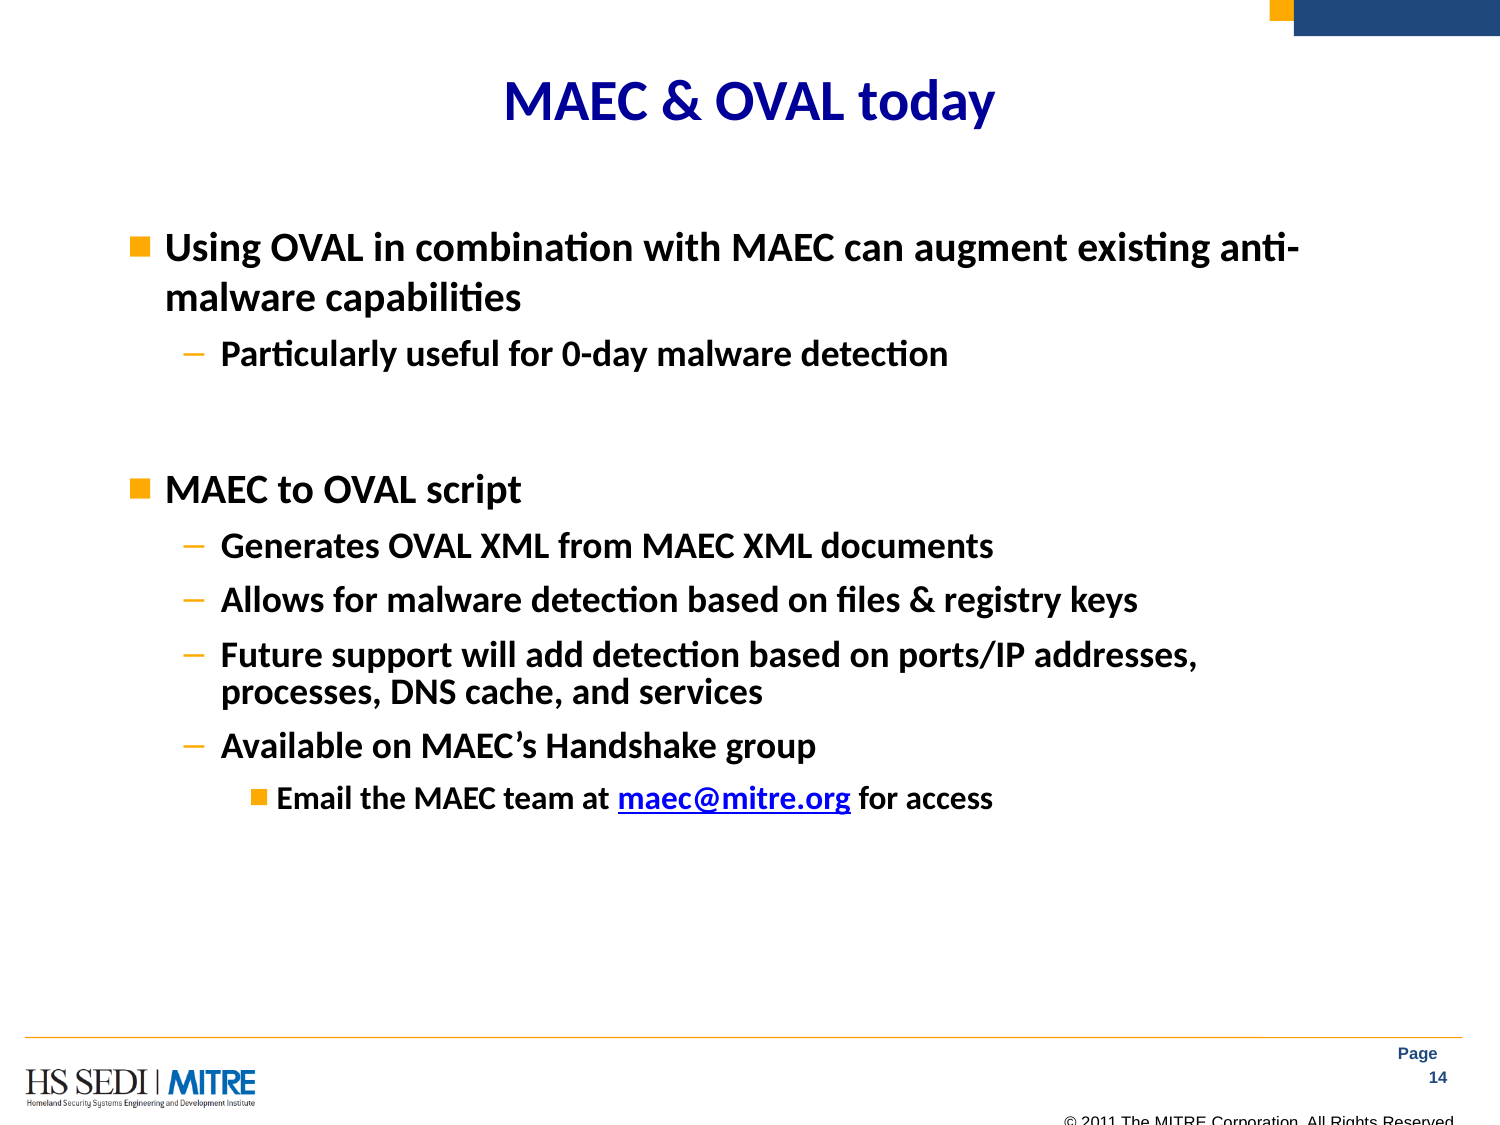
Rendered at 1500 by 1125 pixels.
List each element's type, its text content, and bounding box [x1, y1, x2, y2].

slide_number Page 14 [1374, 1049, 1463, 1076]
list Using OVAL in combination with MAEC can augment existing anti-malware capabilities Particularly useful for 0-day malware detection MAEC to OVAL script Generates OVAL XML from MAEC XML documents Allows for malware detection based on files & registry keys Future support will add detection based on ports/IP addresses, processes, DNS cache, and services Available on MAEC’s Handshake group Email the MAEC team at maec@mitre.org for access [112, 212, 1376, 1015]
title MAEC & OVAL today [43, 62, 1457, 151]
picture [20, 1058, 271, 1122]
